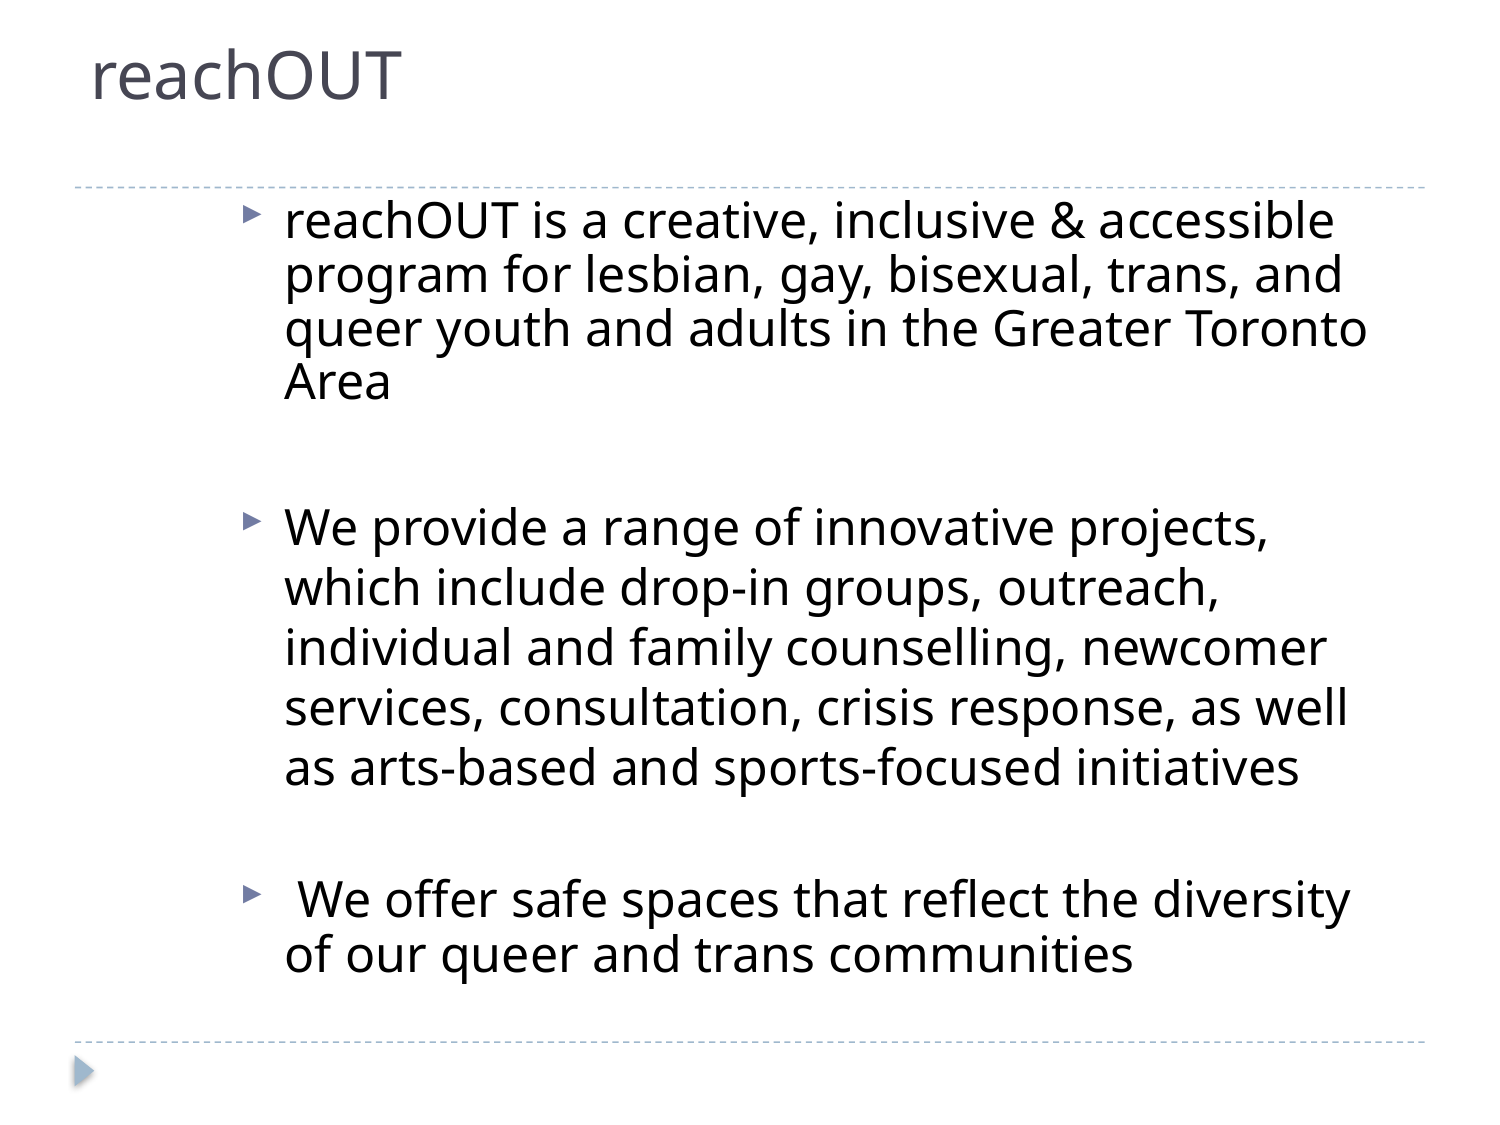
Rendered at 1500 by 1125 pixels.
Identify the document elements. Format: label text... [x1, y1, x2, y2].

list reachOUT is a creative, inclusive & accessible program for lesbian, gay, bisexual, trans, and queer youth and adults in the Greater Toronto Area We provide a range of innovative projects, which include drop-in groups, outreach, individual and family counselling, newcomer services, consultation, crisis response, as well as arts-based and sports-focused initiatives We offer safe spaces that reflect the diversity of our queer and trans communities [225, 187, 1413, 938]
title reachOUT [75, 24, 1425, 188]
